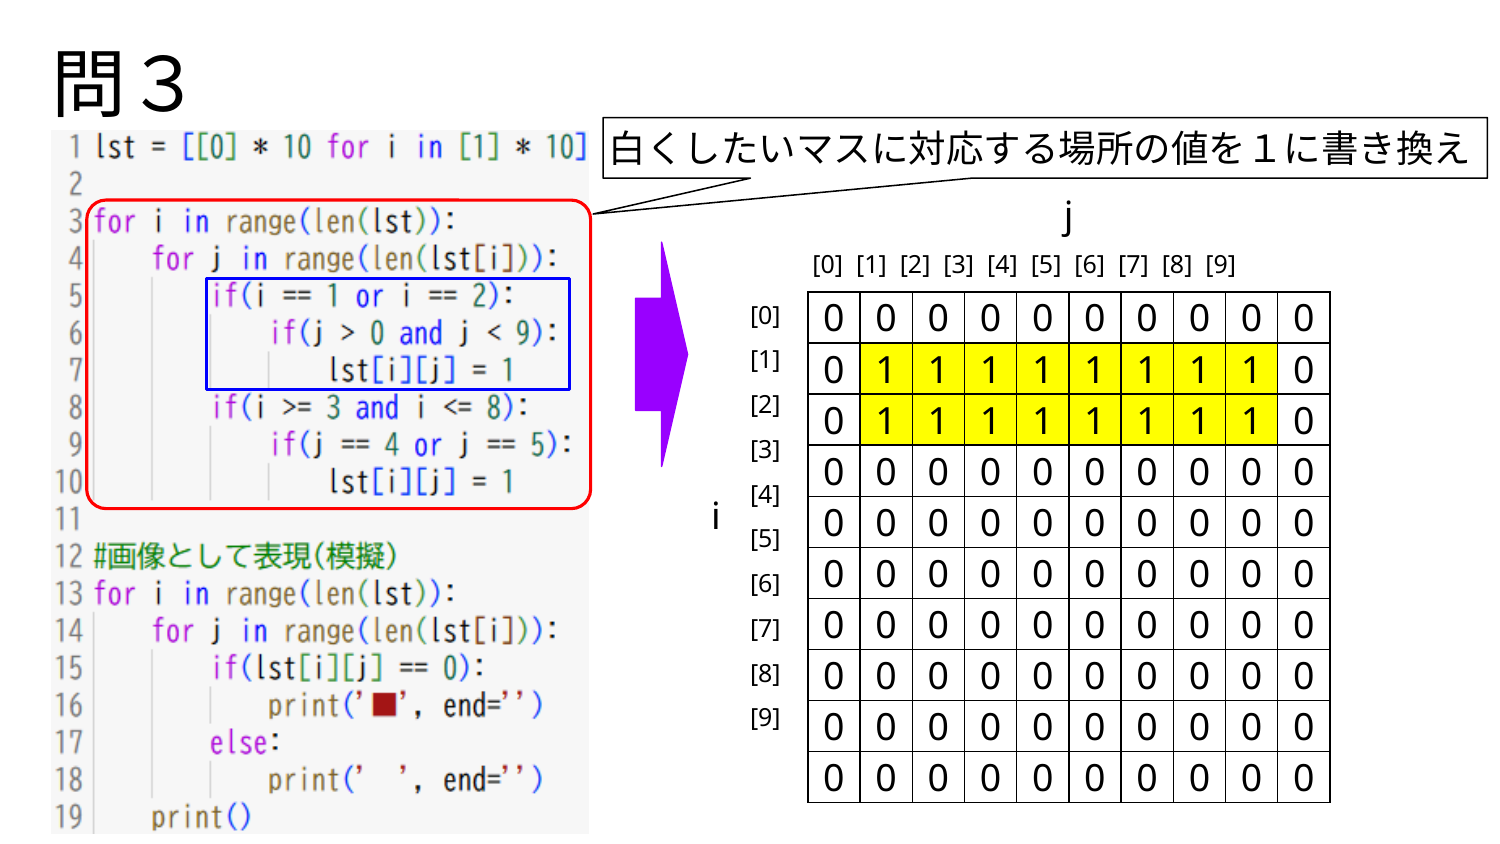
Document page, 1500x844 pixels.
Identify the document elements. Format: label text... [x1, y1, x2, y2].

table_cell 0 [913, 446, 964, 496]
table_cell 0 [1122, 548, 1173, 598]
table_header 0 [913, 294, 964, 342]
table_cell 0 [809, 752, 859, 802]
text_box i [689, 476, 742, 552]
text_box [8] [735, 642, 808, 686]
table_cell 0 [861, 650, 912, 700]
table_cell 0 [809, 395, 859, 444]
table_cell 0 [965, 497, 1016, 547]
table_cell 1 [1070, 344, 1120, 393]
text_box [2] [735, 373, 808, 418]
table_cell 1 [1174, 395, 1225, 444]
table_cell 0 [965, 548, 1016, 598]
table_header 0 [1226, 294, 1277, 342]
table_cell 0 [1226, 752, 1277, 802]
text_box 白くしたいマスに対応する場所の値を１に書き換え [593, 117, 1488, 215]
table_cell 0 [1226, 650, 1277, 700]
table_cell 0 [1226, 701, 1277, 751]
table_cell 0 [1174, 701, 1225, 751]
table_cell 1 [861, 395, 912, 444]
table_cell 0 [1174, 599, 1225, 649]
text_box [1] [735, 328, 808, 373]
table_cell 0 [1278, 701, 1329, 751]
table_cell 0 [1174, 446, 1225, 496]
text_box [0] [1] [2] [3] [4] [5] [6] [7] [8] [9] [797, 233, 1350, 294]
table_cell 0 [1226, 548, 1277, 598]
table_cell 0 [809, 650, 859, 700]
table_cell 0 [1278, 497, 1329, 547]
table_cell 1 [965, 395, 1016, 444]
table_cell 0 [965, 446, 1016, 496]
table_cell 0 [1226, 497, 1277, 547]
table_cell 0 [809, 497, 859, 547]
table_cell 0 [1122, 650, 1173, 700]
table_cell 1 [1017, 344, 1068, 393]
table_cell 0 [1278, 446, 1329, 496]
table_cell 1 [1070, 395, 1120, 444]
table_cell 1 [913, 395, 964, 444]
table_cell 1 [1226, 344, 1277, 393]
table_header 0 [965, 294, 1016, 342]
table_cell 0 [1278, 599, 1329, 649]
table_cell 1 [965, 344, 1016, 393]
table_cell 0 [1017, 446, 1068, 496]
table_header 0 [1278, 294, 1329, 342]
table_cell 0 [1070, 650, 1120, 700]
table_cell 1 [1174, 344, 1225, 393]
table_header 0 [1122, 294, 1173, 342]
table_cell 0 [1174, 548, 1225, 598]
text_box [0] [735, 284, 808, 328]
text_box [9] [735, 686, 808, 747]
table_cell 0 [1017, 497, 1068, 547]
table_cell 0 [1174, 650, 1225, 700]
table_cell 0 [861, 752, 912, 802]
table_cell 1 [861, 344, 912, 393]
table_cell 0 [809, 599, 859, 649]
table_cell 1 [913, 344, 964, 393]
table_cell 0 [1122, 497, 1173, 547]
text_box [6] [735, 552, 808, 597]
table_cell 0 [913, 497, 964, 547]
text_box j [1042, 179, 1095, 251]
picture [51, 129, 589, 834]
table_cell 0 [809, 548, 859, 598]
table_cell 0 [913, 701, 964, 751]
table_cell 0 [913, 599, 964, 649]
table_cell 0 [1017, 752, 1068, 802]
table_header 0 [1070, 294, 1120, 342]
table_cell 0 [1070, 548, 1120, 598]
table_cell 0 [1226, 446, 1277, 496]
table_cell 0 [1070, 446, 1120, 496]
table_cell 0 [965, 599, 1016, 649]
title 問３ [36, 21, 1435, 131]
table_cell 0 [1122, 446, 1173, 496]
table_header 0 [861, 294, 912, 342]
text_box [635, 242, 688, 467]
table_cell 0 [1017, 548, 1068, 598]
table_cell 0 [1070, 599, 1120, 649]
table_cell 0 [965, 752, 1016, 802]
table_cell 0 [965, 701, 1016, 751]
text_box [4] [735, 463, 808, 507]
table_cell 0 [861, 497, 912, 547]
table_cell 0 [809, 446, 859, 496]
table_header 0 [809, 294, 859, 342]
table_cell 0 [1017, 599, 1068, 649]
table_cell 0 [861, 599, 912, 649]
table_cell 0 [1278, 752, 1329, 802]
text_box [3] [735, 418, 808, 463]
table_cell 0 [1122, 599, 1173, 649]
table_cell 0 [1122, 701, 1173, 751]
table_cell 0 [861, 446, 912, 496]
table_cell 0 [913, 650, 964, 700]
table_cell 0 [1278, 650, 1329, 700]
table_header 0 [1017, 294, 1068, 342]
table_cell 0 [1017, 650, 1068, 700]
table_cell 1 [1226, 395, 1277, 444]
table_cell 0 [1278, 395, 1329, 444]
table_cell 0 [913, 548, 964, 598]
table_header 0 [1174, 294, 1225, 342]
table_cell 0 [1070, 497, 1120, 547]
table_cell 0 [1017, 701, 1068, 751]
table_cell 0 [1122, 752, 1173, 802]
table_cell 1 [1122, 344, 1173, 393]
table_cell 0 [1278, 344, 1329, 393]
table_cell 1 [1017, 395, 1068, 444]
table_cell 0 [1070, 752, 1120, 802]
table_cell 0 [809, 701, 859, 751]
table_cell 0 [1070, 701, 1120, 751]
table_cell 0 [1174, 497, 1225, 547]
table_cell 0 [965, 650, 1016, 700]
table_cell 0 [1278, 548, 1329, 598]
table_cell 0 [861, 548, 912, 598]
table_cell 0 [861, 701, 912, 751]
table_cell 0 [1226, 599, 1277, 649]
table_cell 1 [1122, 395, 1173, 444]
table_cell 0 [809, 344, 859, 393]
table_cell 0 [913, 752, 964, 802]
text_box [7] [735, 597, 808, 642]
text_box [5] [742, 507, 808, 552]
table_cell 0 [1174, 752, 1225, 802]
